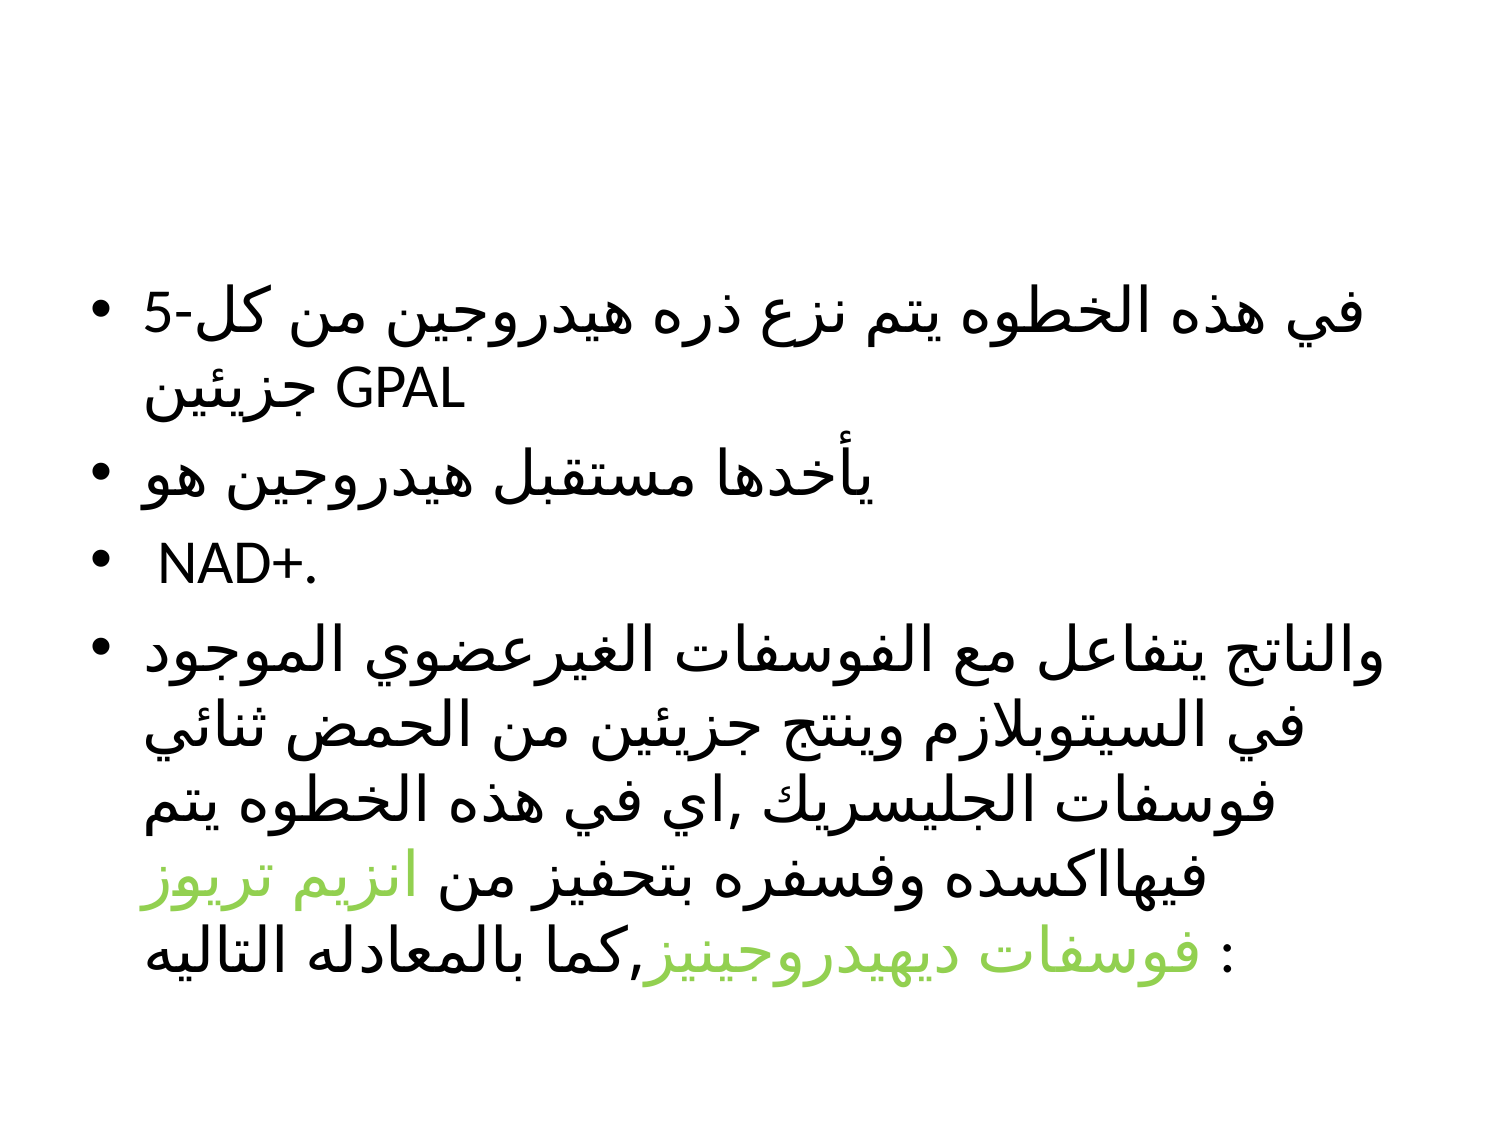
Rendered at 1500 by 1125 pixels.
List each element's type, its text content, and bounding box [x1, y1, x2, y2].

list 5-في هذه الخطوه يتم نزع ذره هيدروجين من كل جزيئين GPAL يأخدها مستقبل هيدروجين هو NAD+. والناتج يتفاعل مع الفوسفات الغيرعضوي الموجود في السيتوبلازم وينتج جزيئين من الحمض ثنائي فوسفات الجليسريك ,اي في هذه الخطوه يتم فيهااكسده وفسفره بتحفيز من انزيم تريوز فوسفات ديهيدروجينيز,كما بالمعادله التاليه : [75, 262, 1425, 1005]
